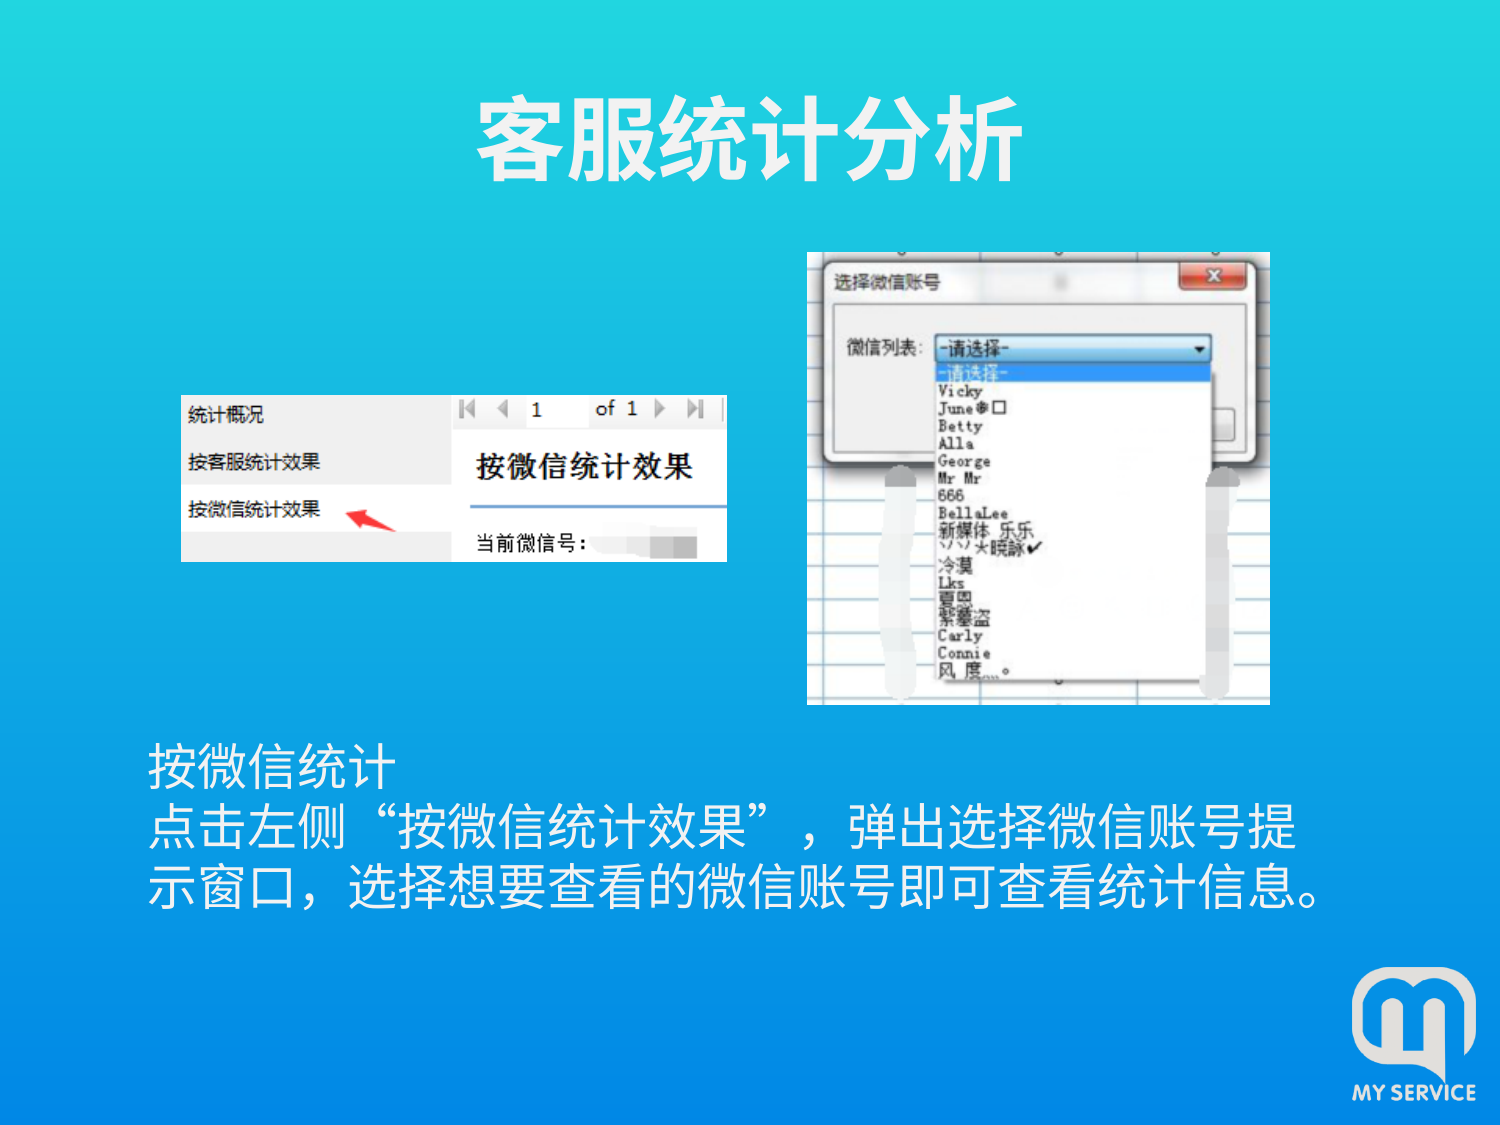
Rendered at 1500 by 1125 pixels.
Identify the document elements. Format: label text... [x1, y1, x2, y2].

picture [0, 252, 1500, 704]
text_box 按微信统计 点击左侧“按微信统计效果”，弹出选择微信账号提示窗口，选择想要查看的微信账号即可查看统计信息。 [132, 727, 1321, 923]
text_box 客服统计分析 [74, 42, 1425, 231]
picture [1352, 967, 1476, 1107]
